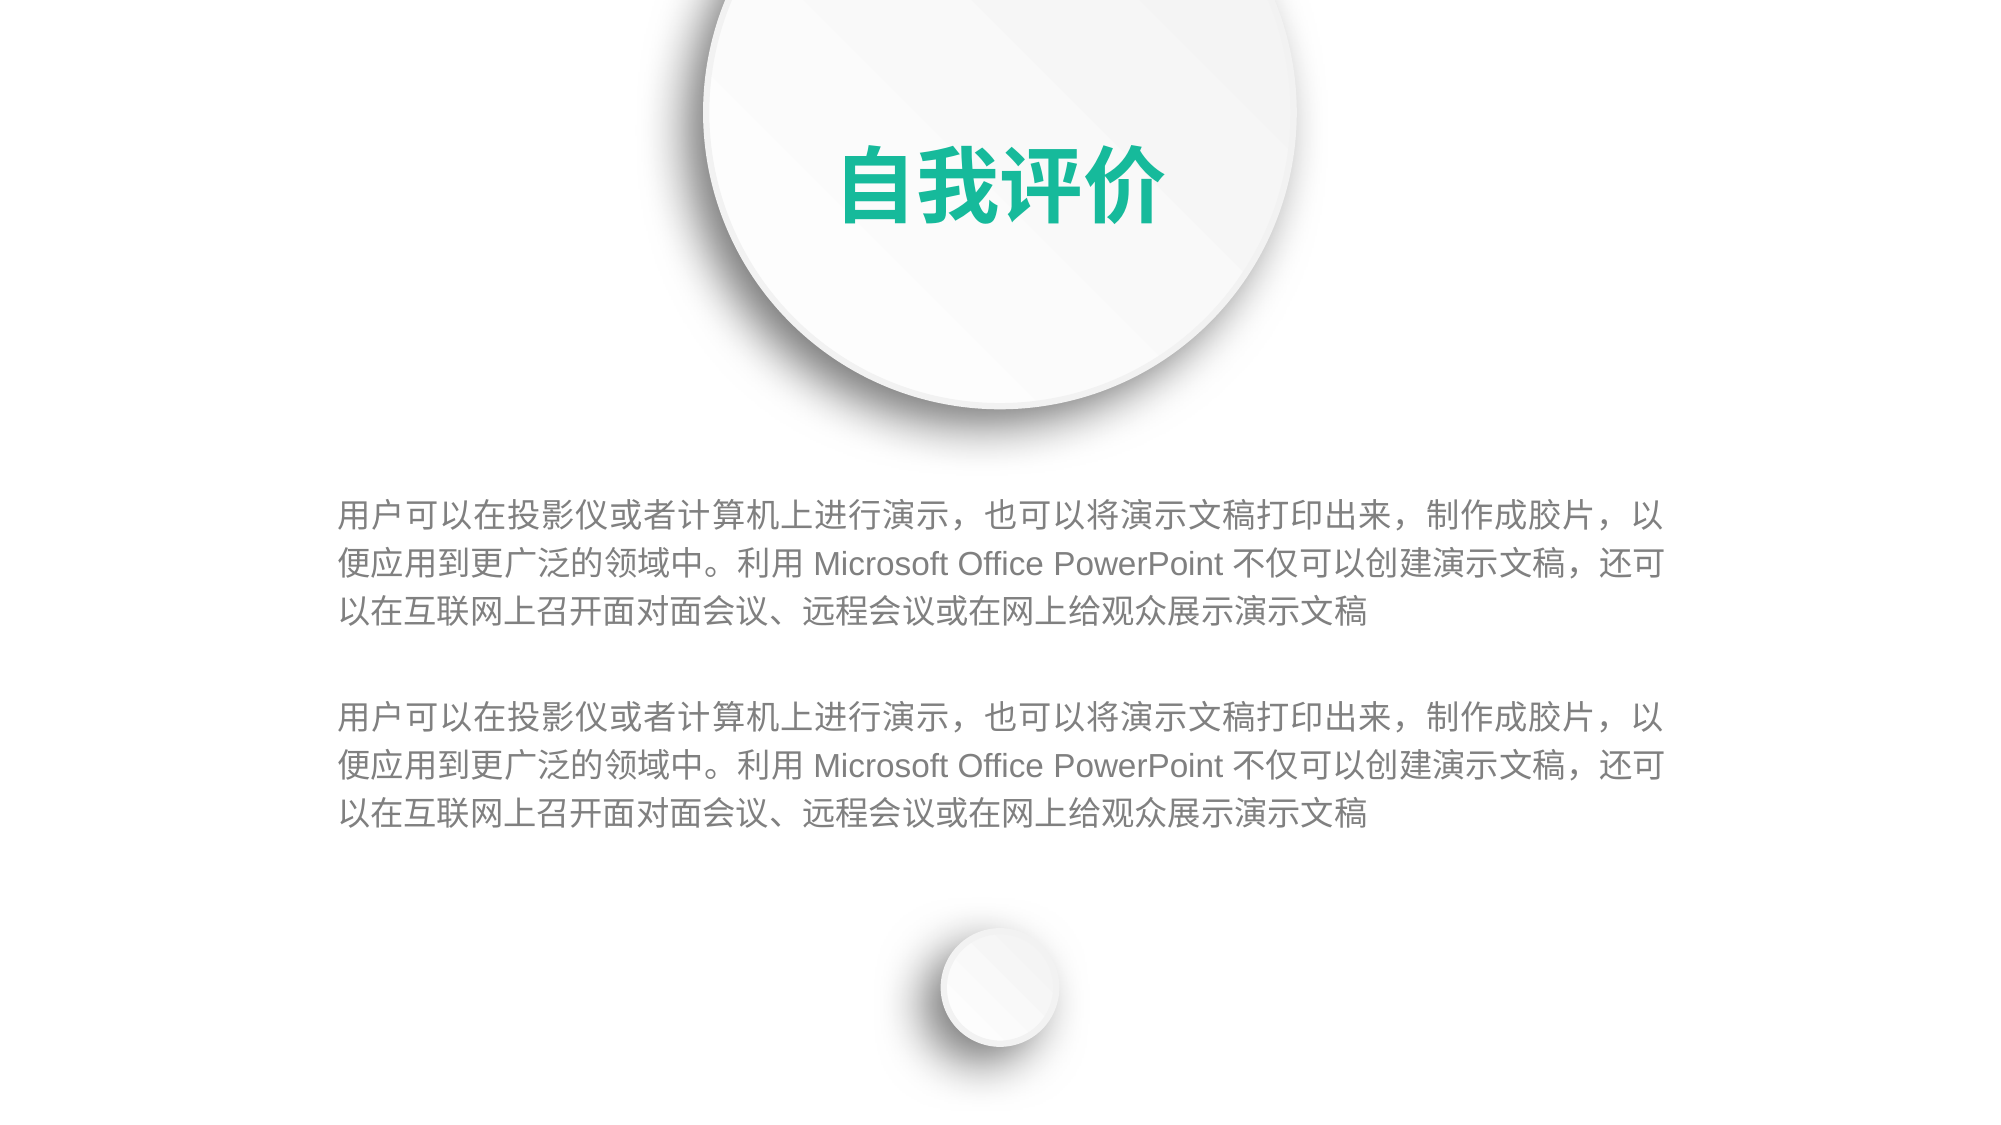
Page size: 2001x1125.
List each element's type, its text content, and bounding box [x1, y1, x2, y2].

text_box 用户可以在投影仪或者计算机上进行演示，也可以将演示文稿打印出来，制作成胶片，以便应用到更广泛的领域中。利用Microsoft Office PowerPoint不仅可以创建演示文稿，还可以在互联网上召开面对面会议、远程会议或在网上给观众展示演示文稿 [322, 680, 1682, 840]
text_box [942, 930, 1058, 1045]
text_box 用户可以在投影仪或者计算机上进行演示，也可以将演示文稿打印出来，制作成胶片，以便应用到更广泛的领域中。利用Microsoft Office PowerPoint不仅可以创建演示文稿，还可以在互联网上召开面对面会议、远程会议或在网上给观众展示演示文稿 [322, 478, 1682, 638]
text_box [705, 0, 1295, 408]
text_box 自我评价 [818, 125, 1182, 241]
